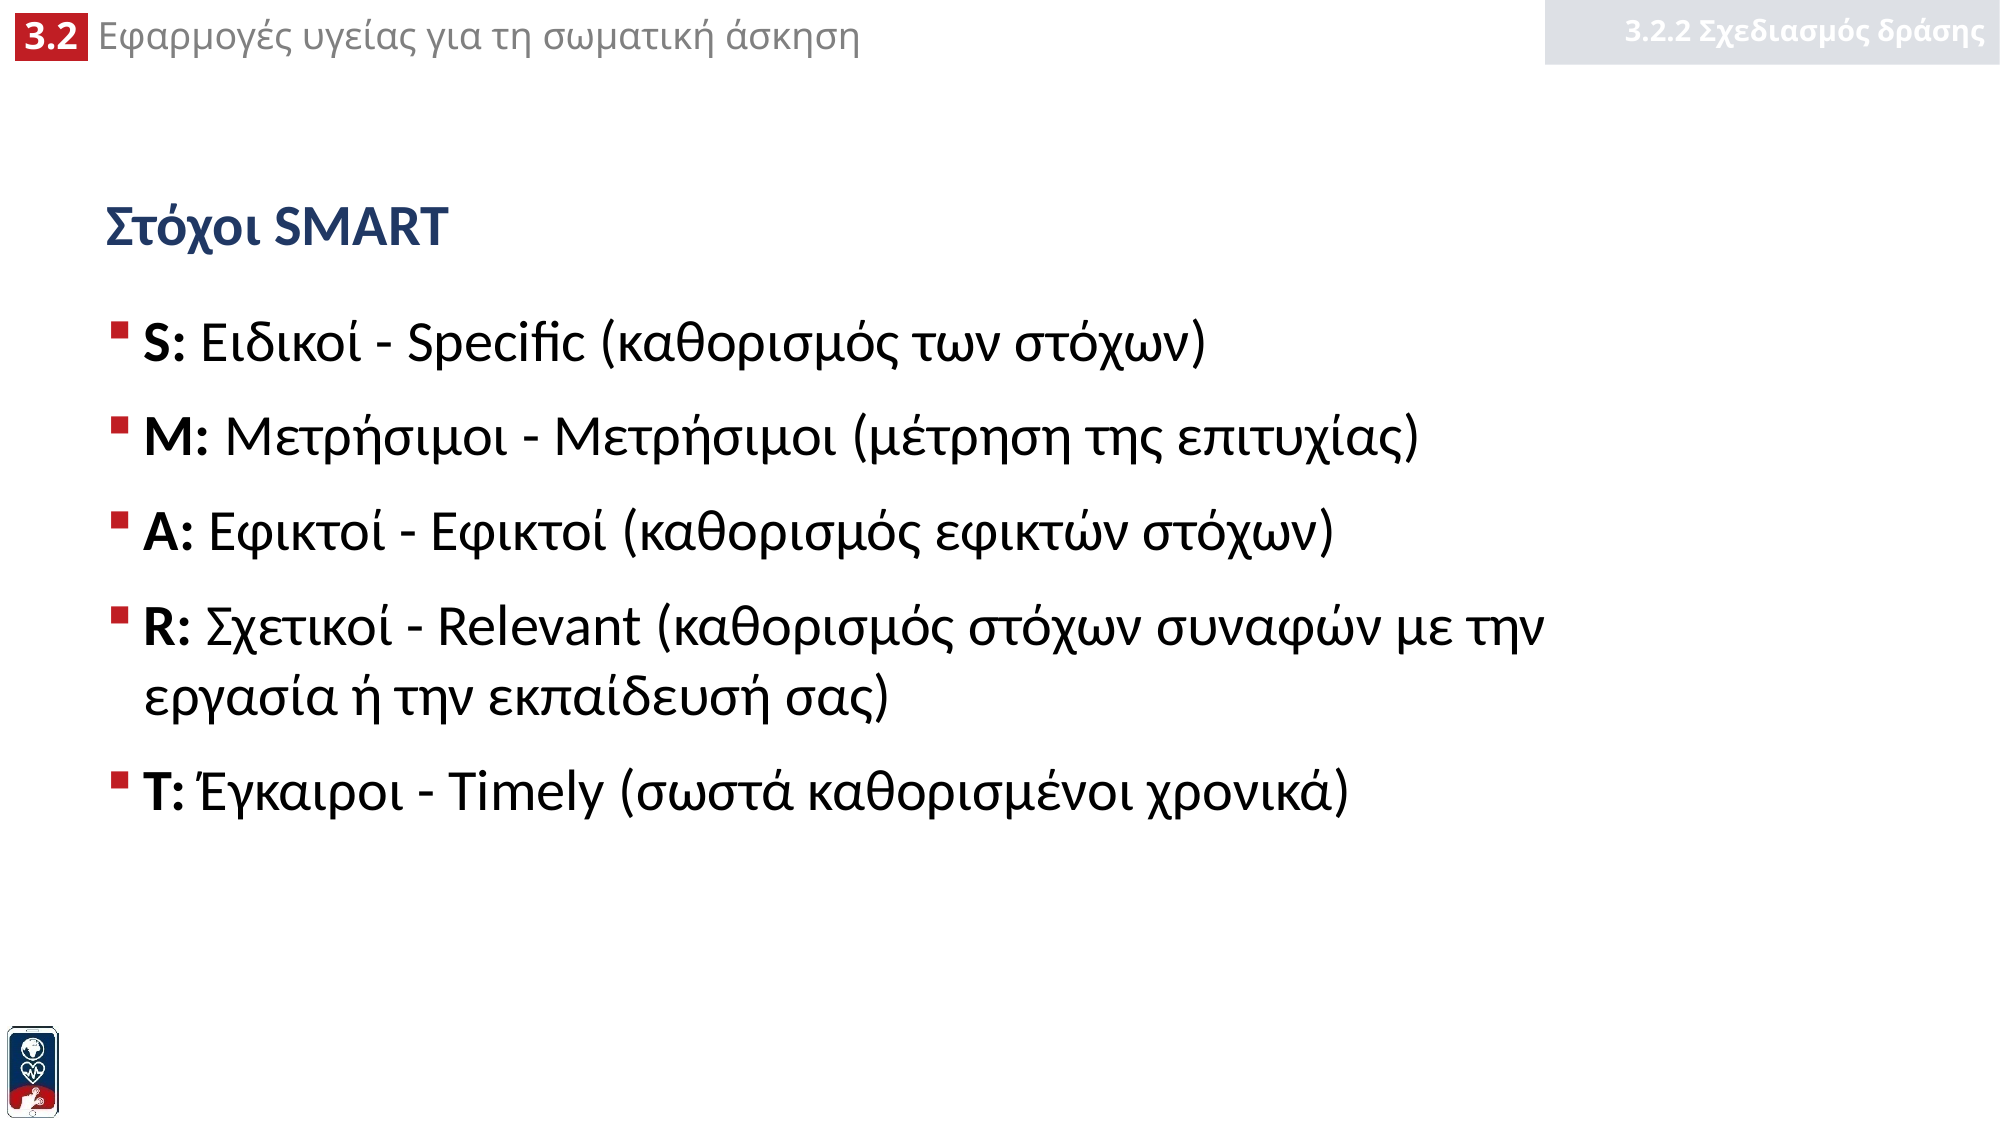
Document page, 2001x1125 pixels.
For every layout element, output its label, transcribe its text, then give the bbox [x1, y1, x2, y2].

text_box 3.2.2 Σχεδιασμός δράσης [1545, 0, 2000, 65]
title Στόχοι SMART [91, 177, 1906, 277]
list S: Ειδικοί - Specific (καθορισμός των στόχων) Μ: Μετρήσιμοι - Μετρήσιμοι (μέτρηση της επιτυχίας) A: Εφικτοί - Εφικτοί (καθορισμός εφικτών στόχων) R: Σχετικοί - Relevant (καθορισμός στόχων συναφών με την εργασία ή την εκπαίδευσή σας) T: Έγκαιροι - Timely (σωστά καθορισμένοι χρονικά) [91, 295, 1583, 1094]
picture [7, 1026, 59, 1118]
